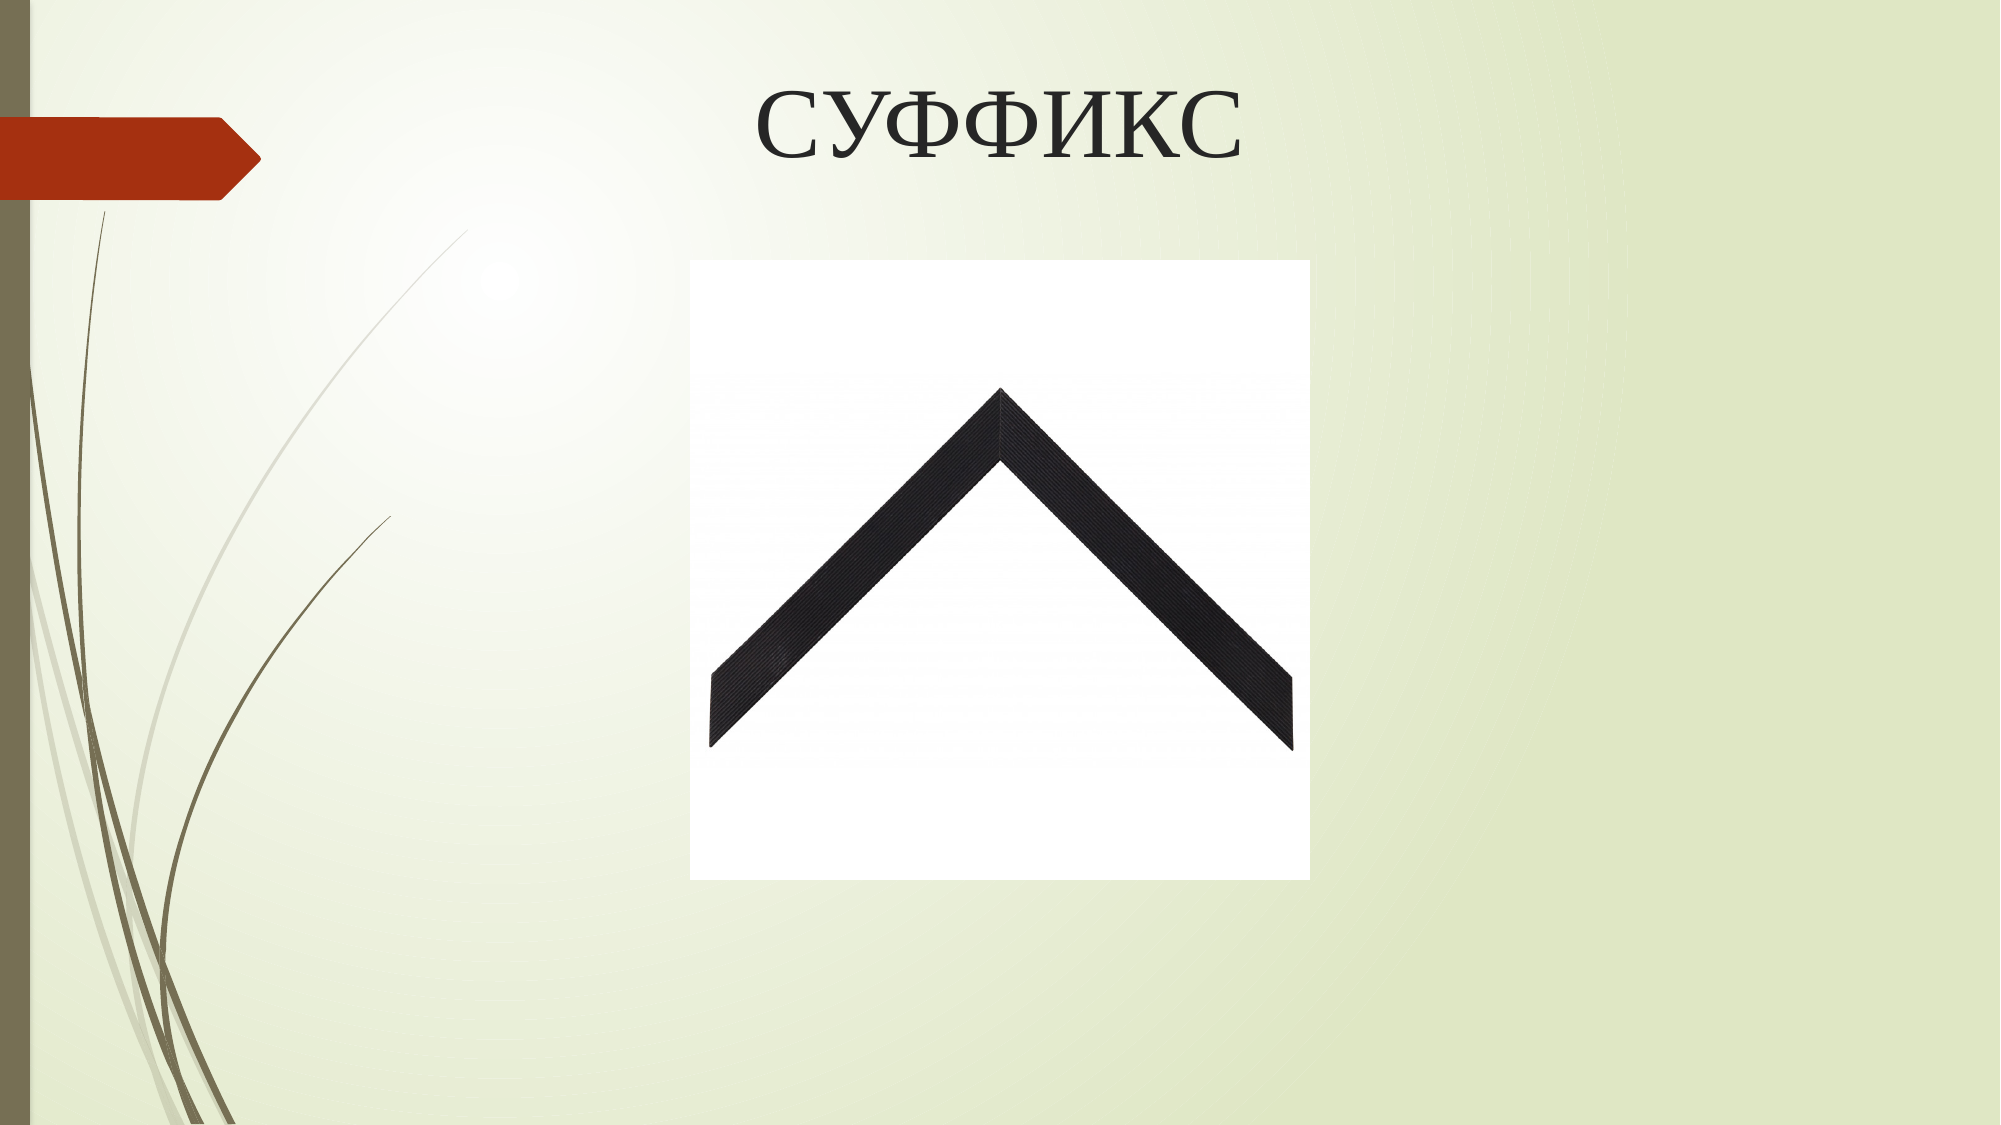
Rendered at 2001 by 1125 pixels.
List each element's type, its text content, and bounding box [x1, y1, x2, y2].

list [689, 259, 1311, 881]
title СУФФИКС [269, 50, 1731, 261]
